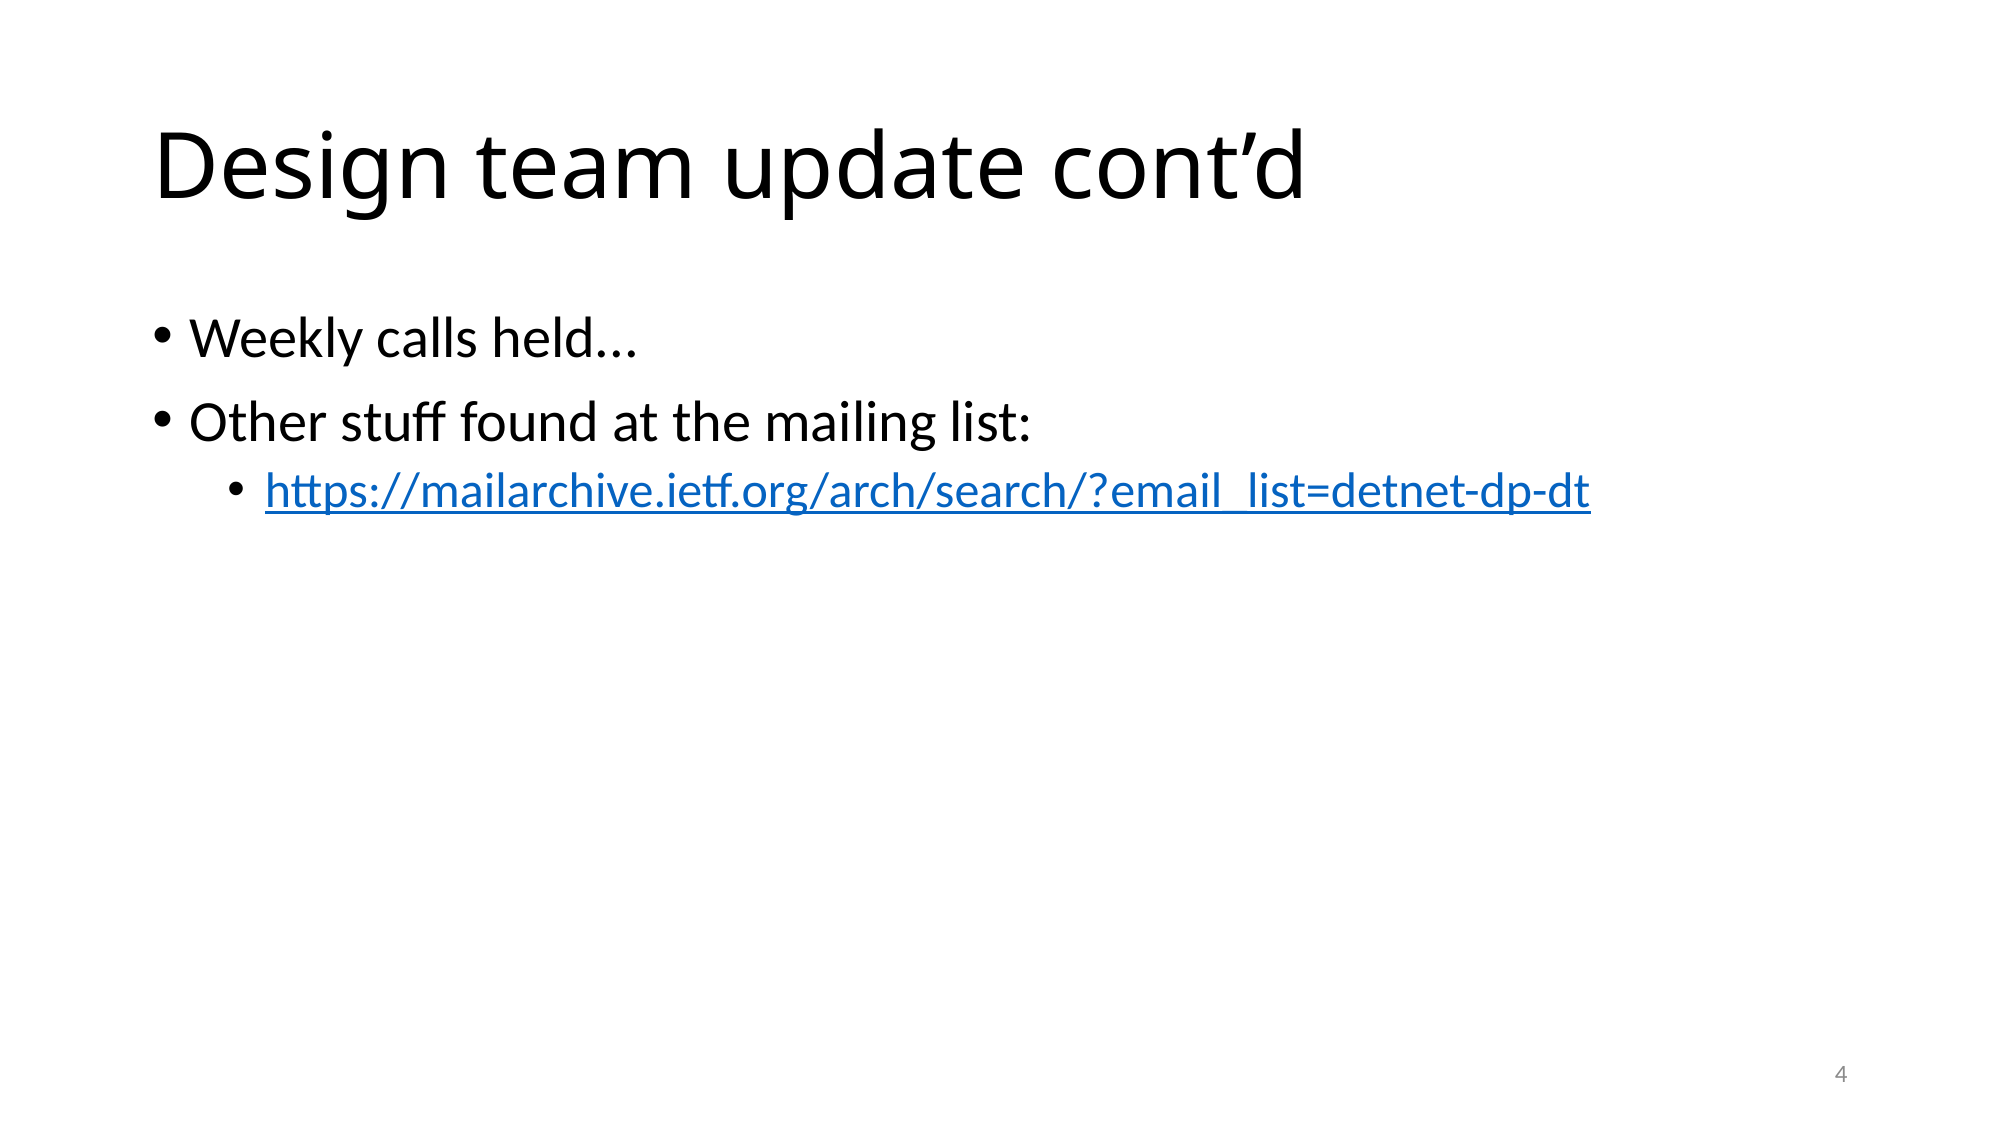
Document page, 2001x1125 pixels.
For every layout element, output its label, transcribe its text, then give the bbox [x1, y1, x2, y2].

list Weekly calls held... Other stuff found at the mailing list: https://mailarchive.ietf.org/arch/search/?email_list=detnet-dp-dt [137, 299, 1863, 1014]
slide_number 4 [1412, 1042, 1863, 1103]
title Design team update cont’d [137, 59, 1863, 278]
